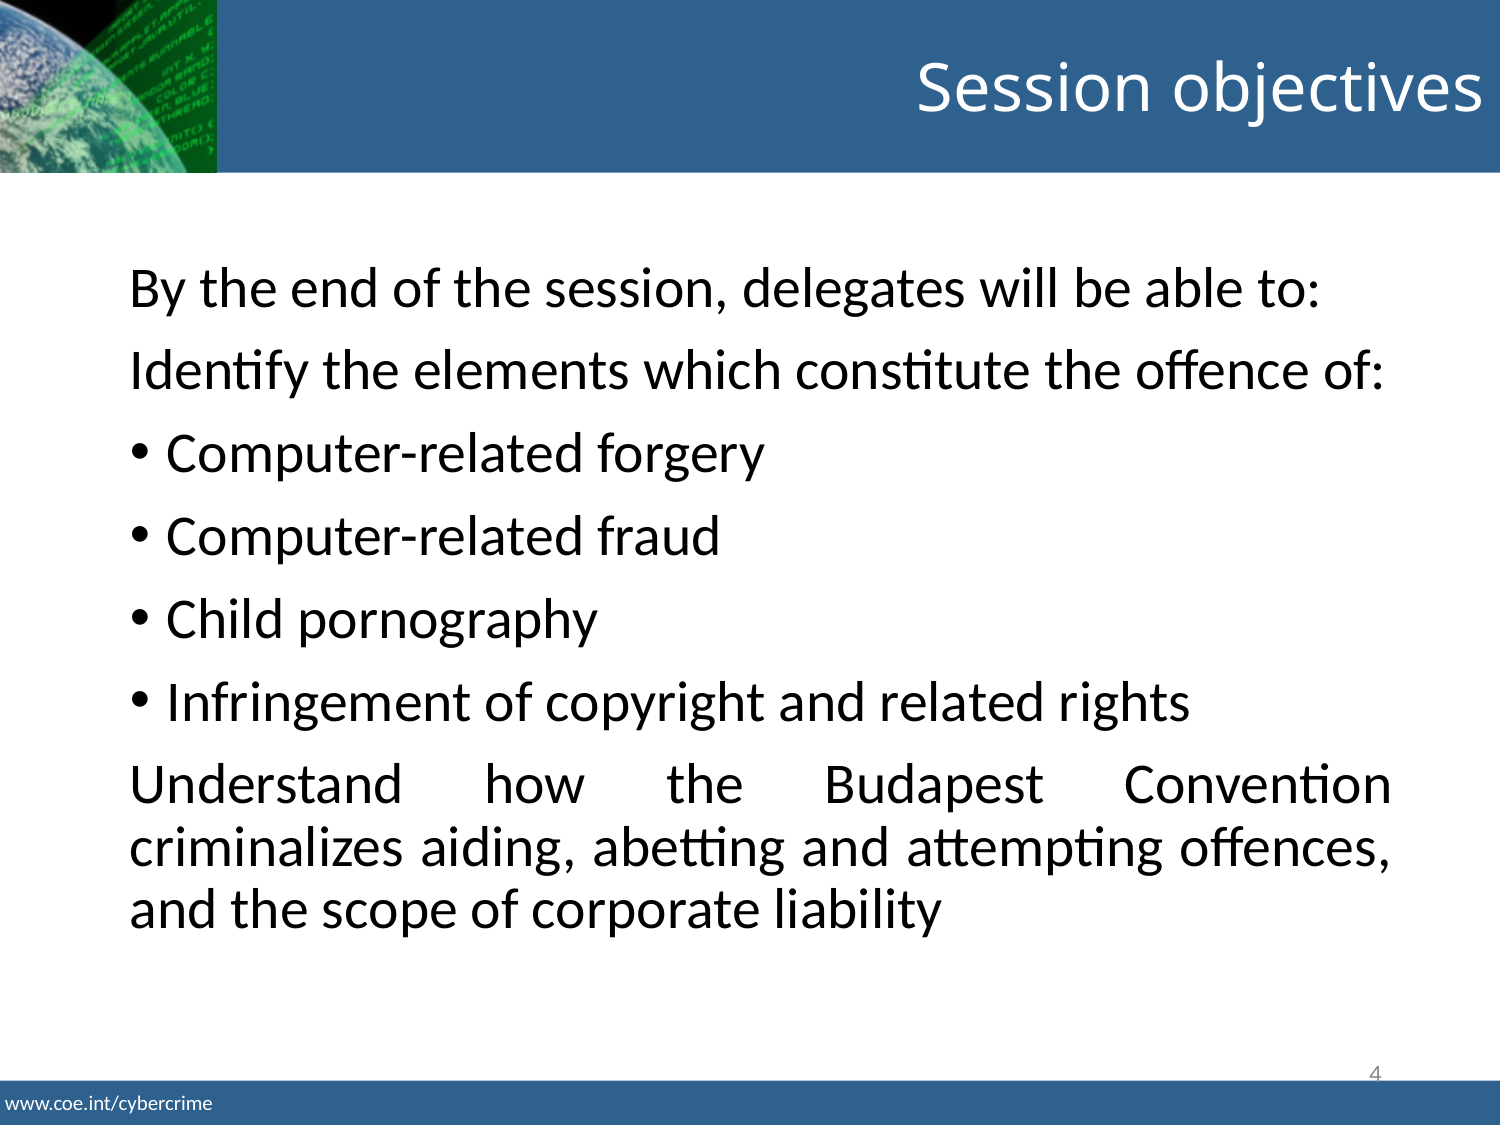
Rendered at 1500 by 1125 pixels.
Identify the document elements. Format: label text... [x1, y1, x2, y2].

picture [0, 0, 217, 173]
list Session objectives [421, 0, 1500, 172]
slide_number 4 [1059, 1042, 1397, 1103]
list By the end of the session, delegates will be able to: Identify the elements which constitute the offence of: Computer-related forgery Computer-related fraud Child pornography Infringement of copyright and related rights Understand how the Budapest Convention criminalizes aiding, abetting and attempting offences, and the scope of corporate liability [114, 250, 1409, 964]
